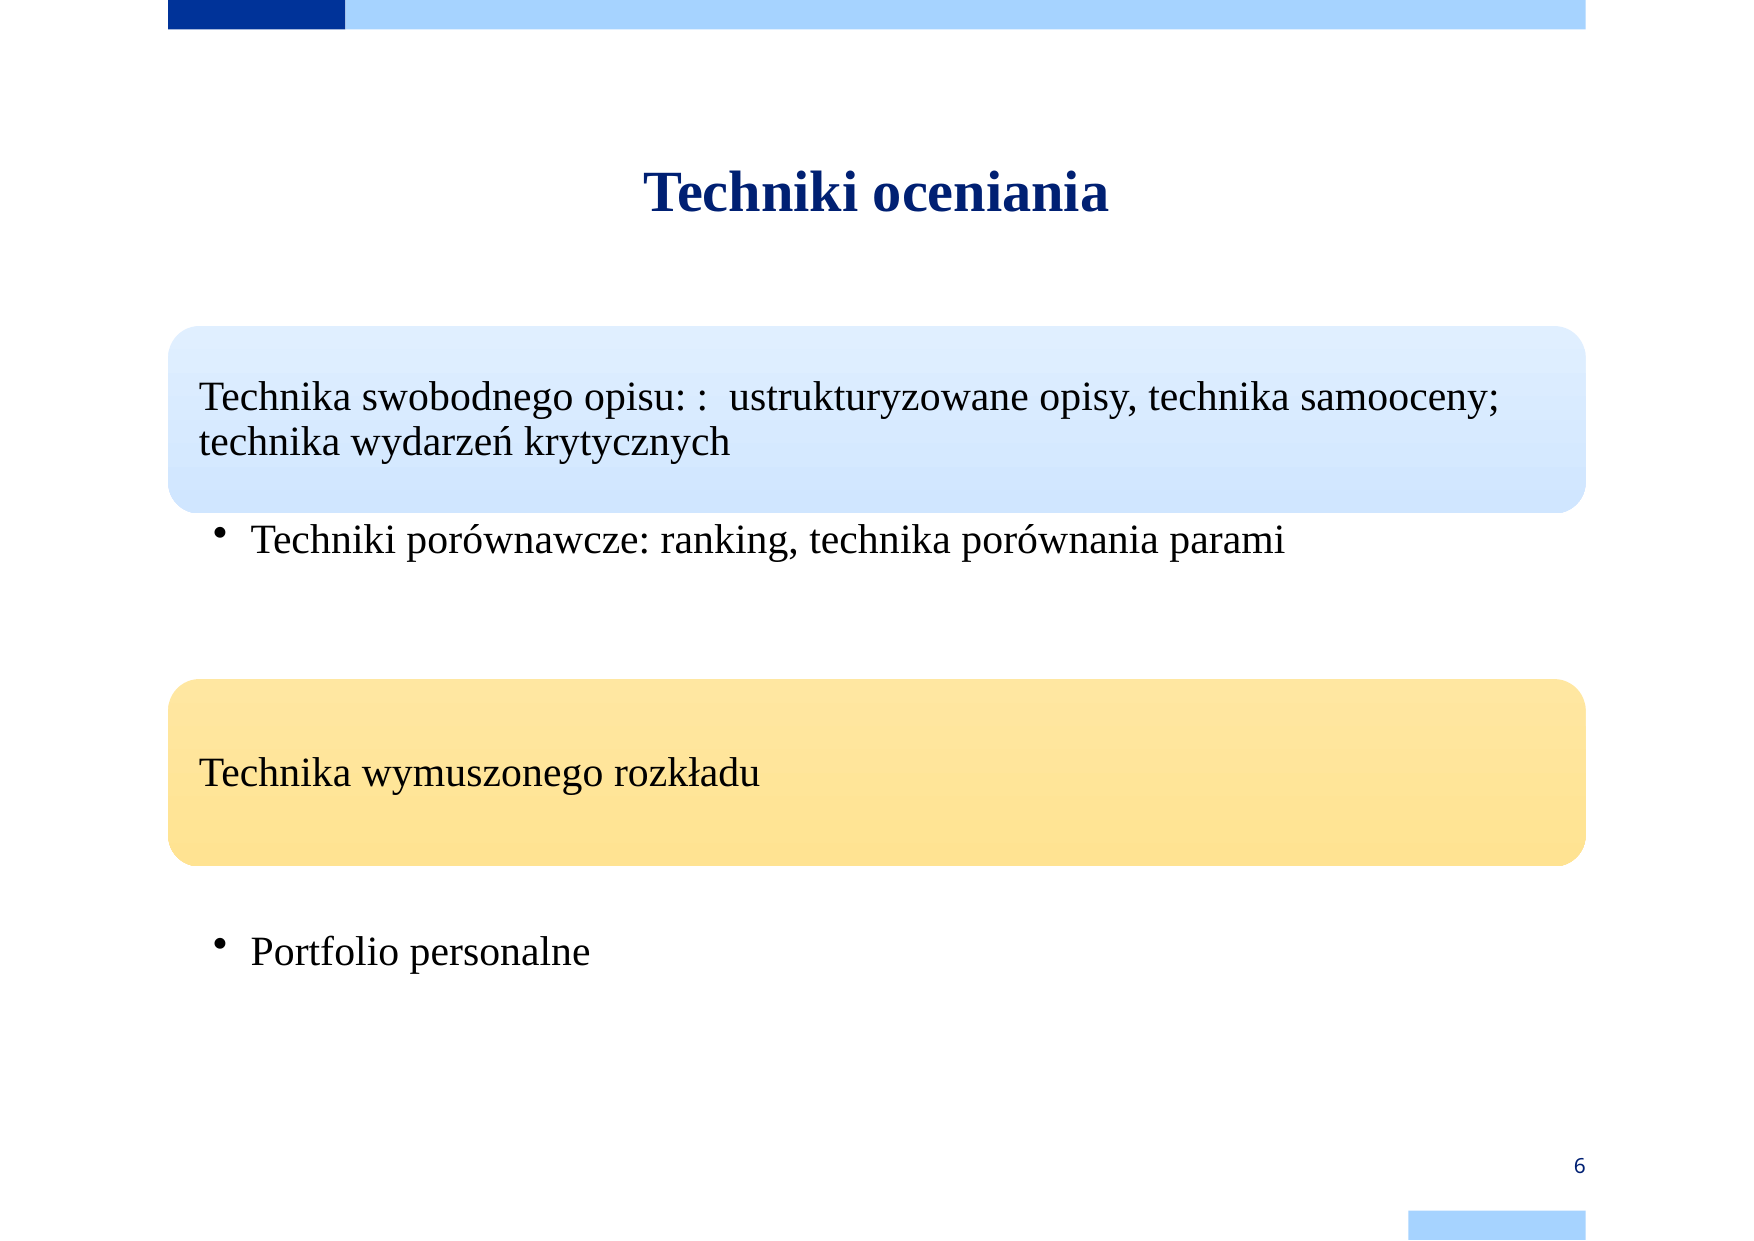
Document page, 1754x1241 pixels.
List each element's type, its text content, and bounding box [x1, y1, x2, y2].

slide_number 6 [1408, 1151, 1586, 1182]
title Techniki oceniania [168, 147, 1586, 324]
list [168, 324, 1586, 1034]
